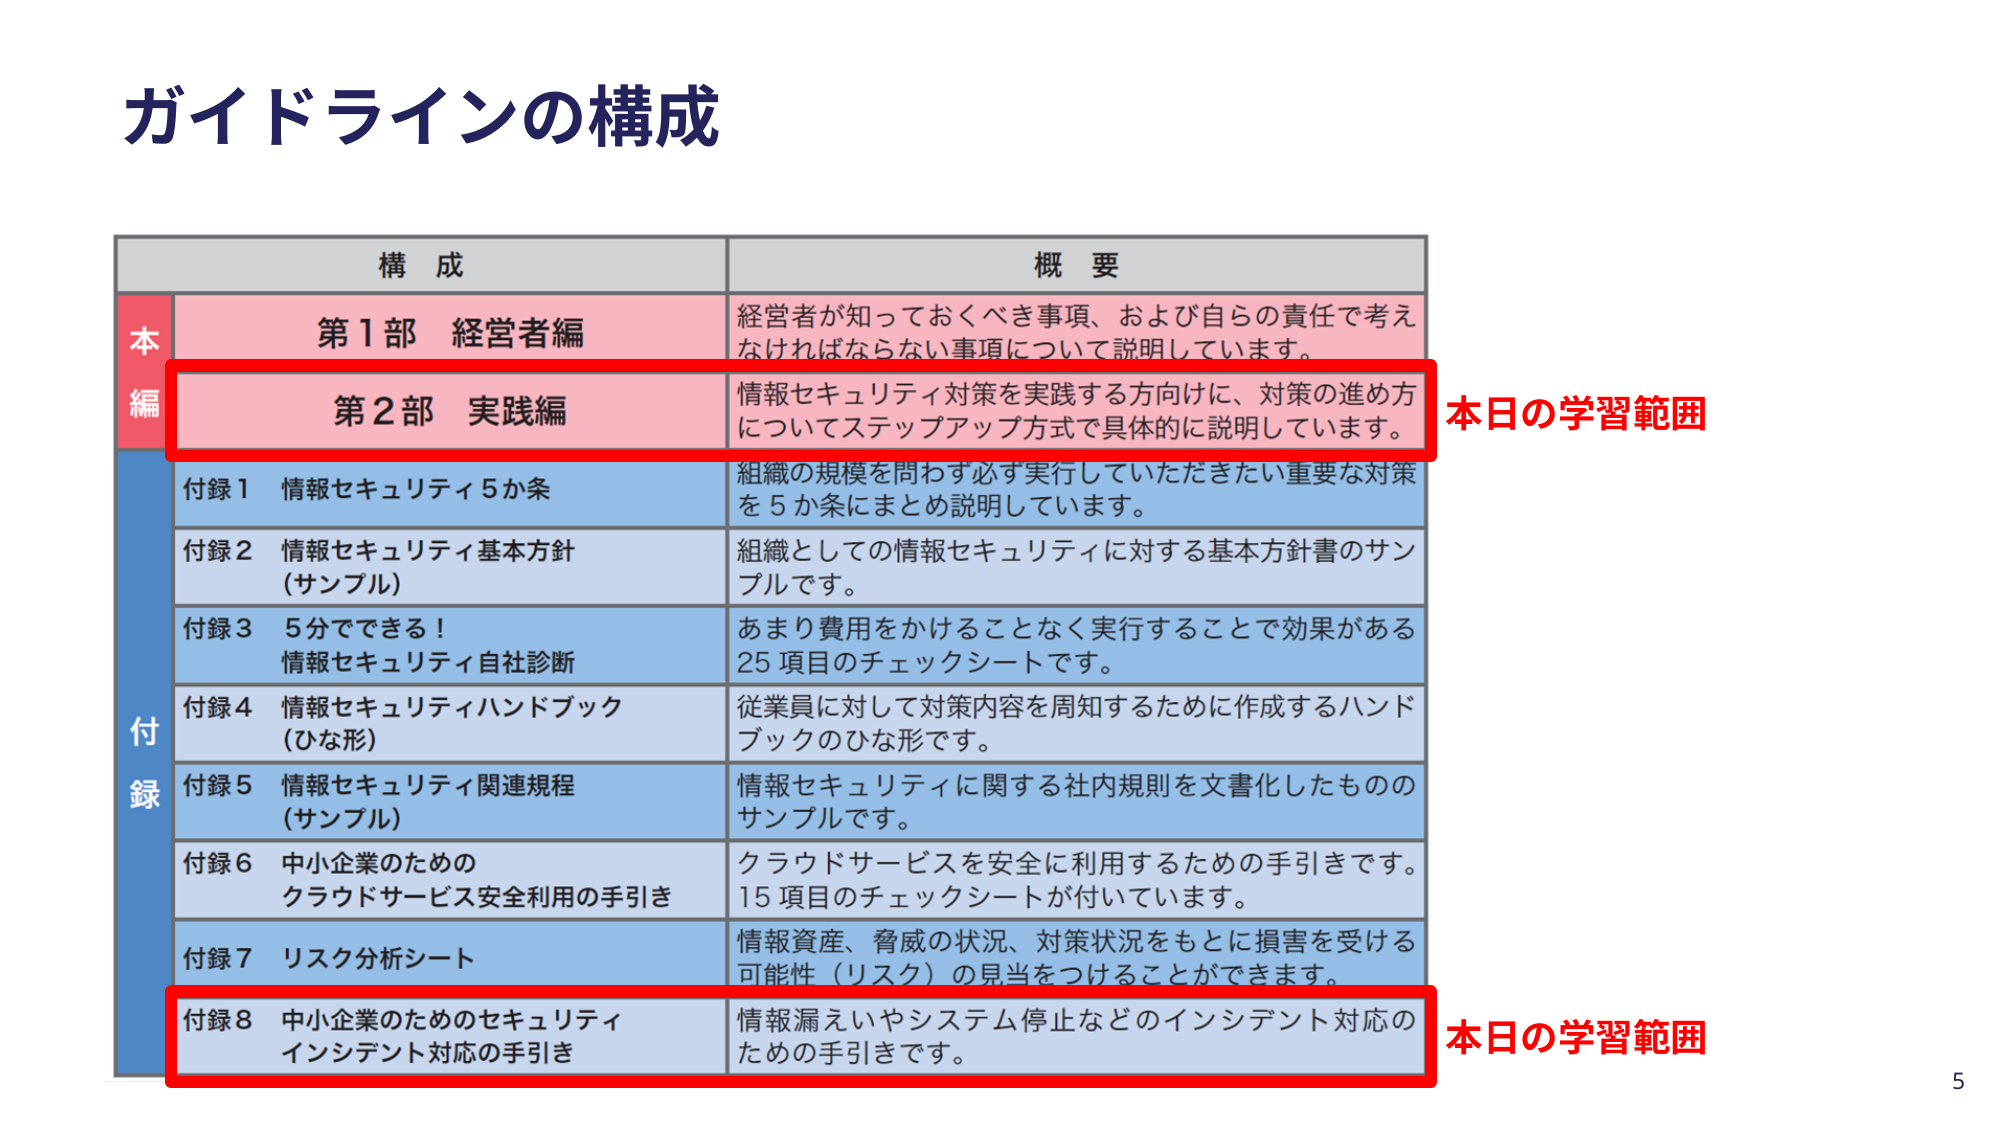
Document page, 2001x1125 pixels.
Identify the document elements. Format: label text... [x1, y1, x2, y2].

text_box 本日の学習範囲 [1444, 382, 1730, 442]
text_box 本日の学習範囲 [1444, 1006, 1730, 1067]
title ガイドラインの構成 [105, 51, 1428, 163]
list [104, 226, 1440, 1084]
slide_number 5 [1513, 1058, 1981, 1107]
